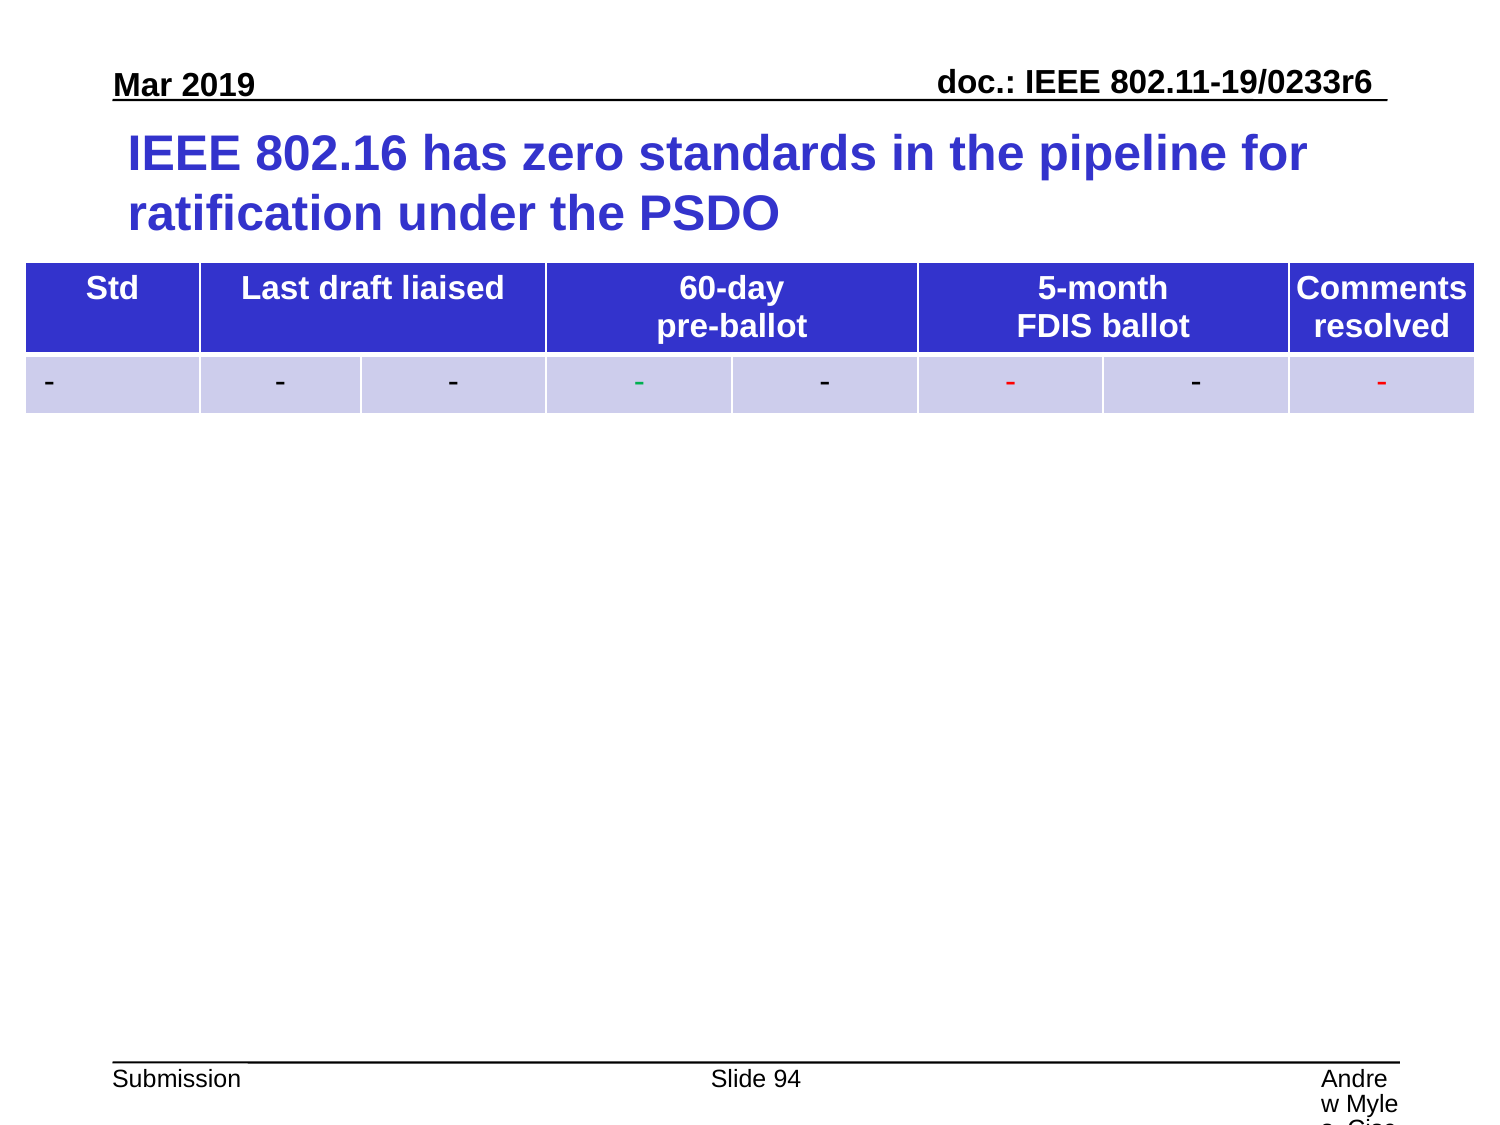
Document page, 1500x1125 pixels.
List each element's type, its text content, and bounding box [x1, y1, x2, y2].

table_header Comments resolved [1290, 263, 1474, 352]
footer Andrew Myles, Cisco [1320, 1061, 1402, 1093]
title IEEE 802.16 has zero standards in the pipeline for ratification under the PSDO [112, 112, 1388, 262]
table_cell - [1290, 357, 1474, 413]
table_cell - [733, 357, 917, 413]
table_header Std [26, 263, 199, 352]
table_header 60-day pre-ballot [547, 263, 917, 352]
slide_number Slide 94 [709, 1061, 803, 1093]
table_cell - [547, 357, 731, 413]
table_cell - [362, 357, 545, 413]
table_cell - [919, 357, 1102, 413]
table_cell - [26, 357, 199, 413]
table_header 5-month FDIS ballot [919, 263, 1288, 352]
table_header Last draft liaised [201, 263, 545, 352]
table_cell - [1104, 357, 1288, 413]
table_cell - [201, 357, 360, 413]
